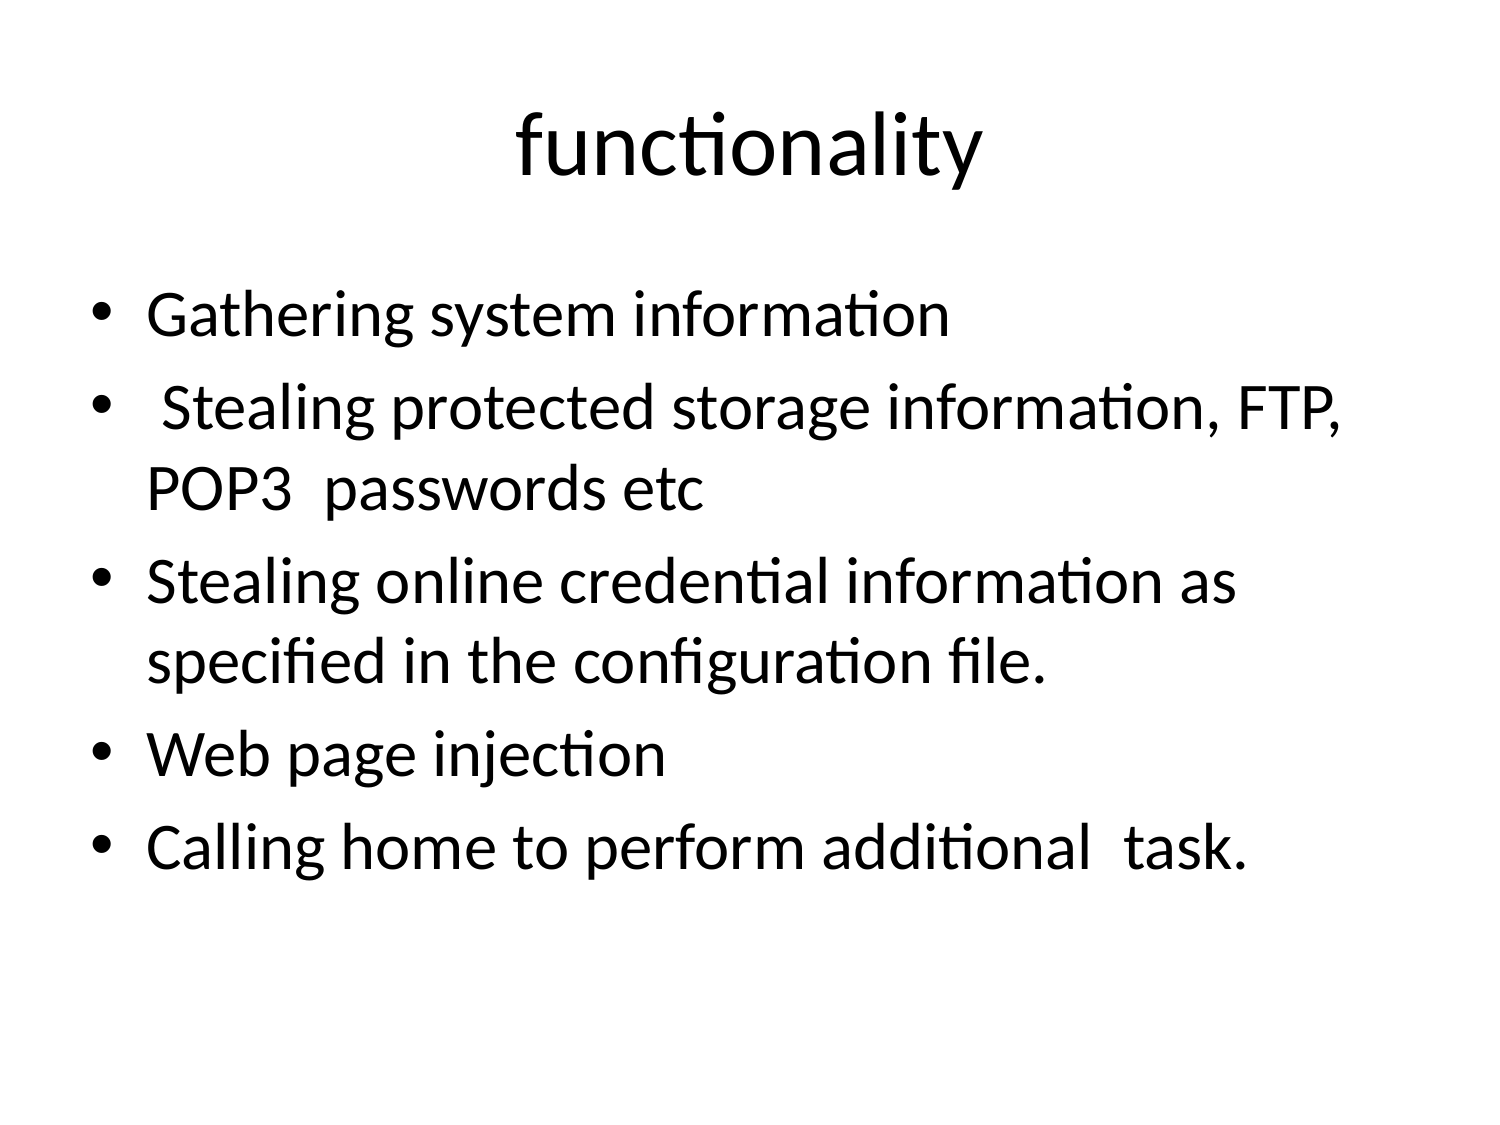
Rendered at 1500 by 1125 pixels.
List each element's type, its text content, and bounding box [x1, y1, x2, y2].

list Gathering system information Stealing protected storage information, FTP, POP3 passwords etc Stealing online credential information as specified in the configuration file. Web page injection Calling home to perform additional task. [75, 262, 1425, 1005]
title functionality [75, 45, 1425, 233]
